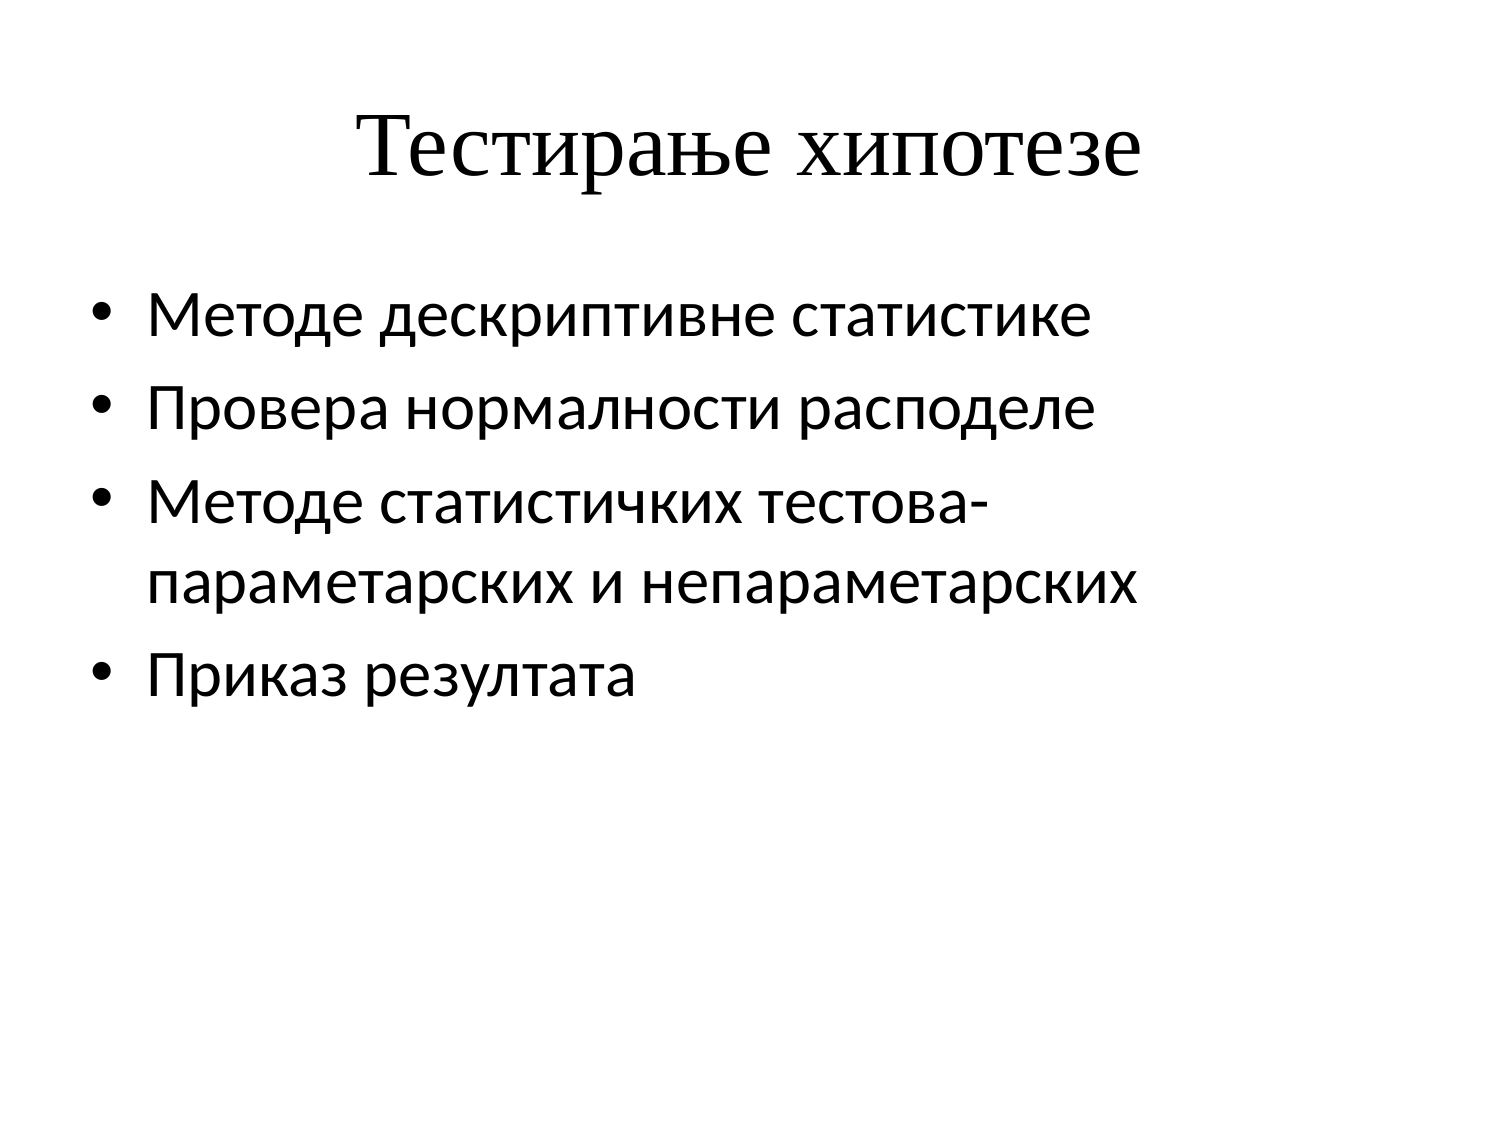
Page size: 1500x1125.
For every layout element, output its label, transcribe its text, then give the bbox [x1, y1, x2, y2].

title Тестирање хипотезе [75, 45, 1425, 233]
list Методе дескриптивне статистике Провера нормалности расподеле Методе статистичких тестова-параметарских и непараметарских Приказ резултата [75, 262, 1425, 1005]
